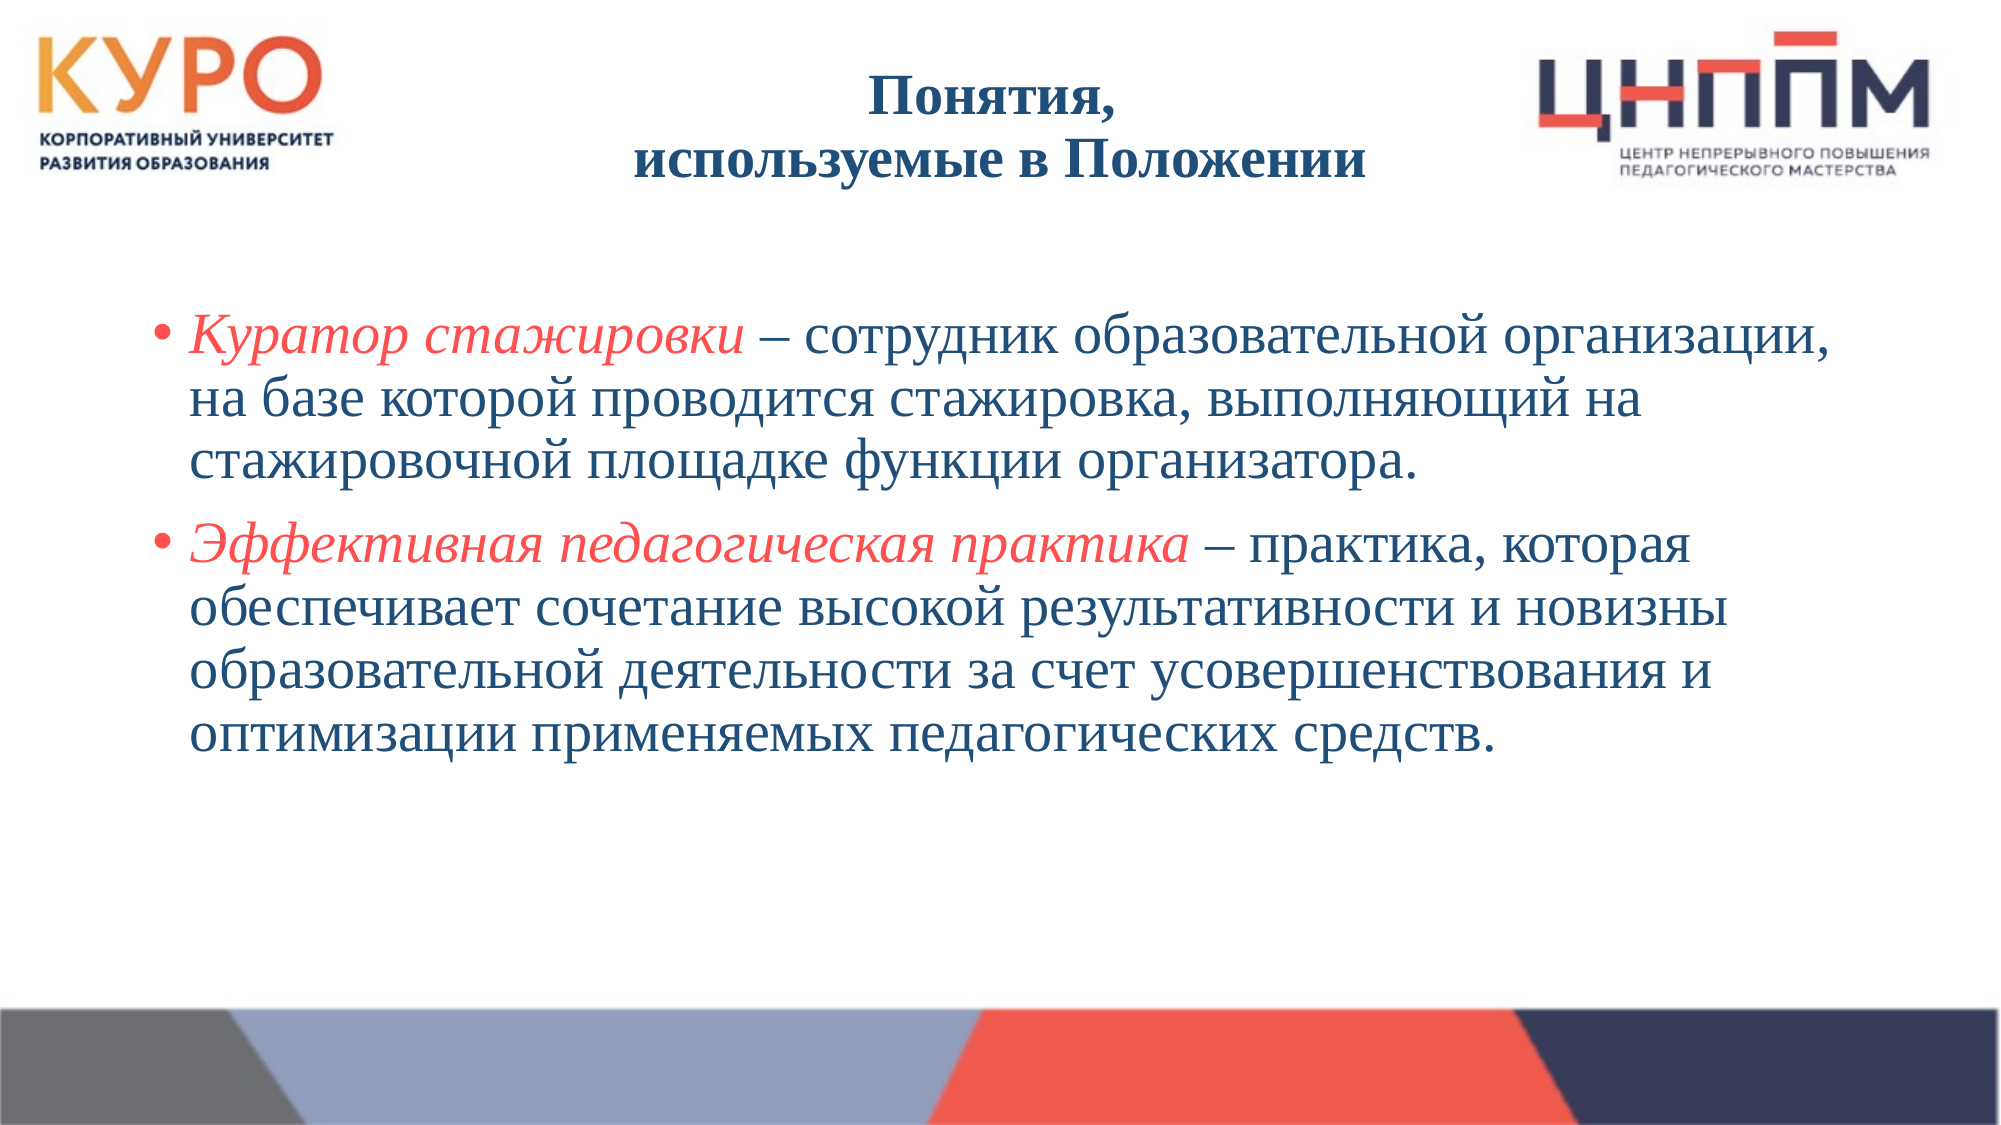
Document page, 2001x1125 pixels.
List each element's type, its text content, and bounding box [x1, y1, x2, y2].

picture [0, 0, 2001, 1125]
list Куратор стажировки – сотрудник образовательной организации, на базе которой проводится стажировка, выполняющий на стажировочной площадке функции организатора. Эффективная педагогическая практика – практика, которая обеспечивает сочетание высокой результативности и новизны образовательной деятельности за счет усовершенствования и оптимизации применяемых педагогических средств. [137, 295, 1863, 1089]
title Понятия, используемые в Положении [137, 59, 1863, 196]
